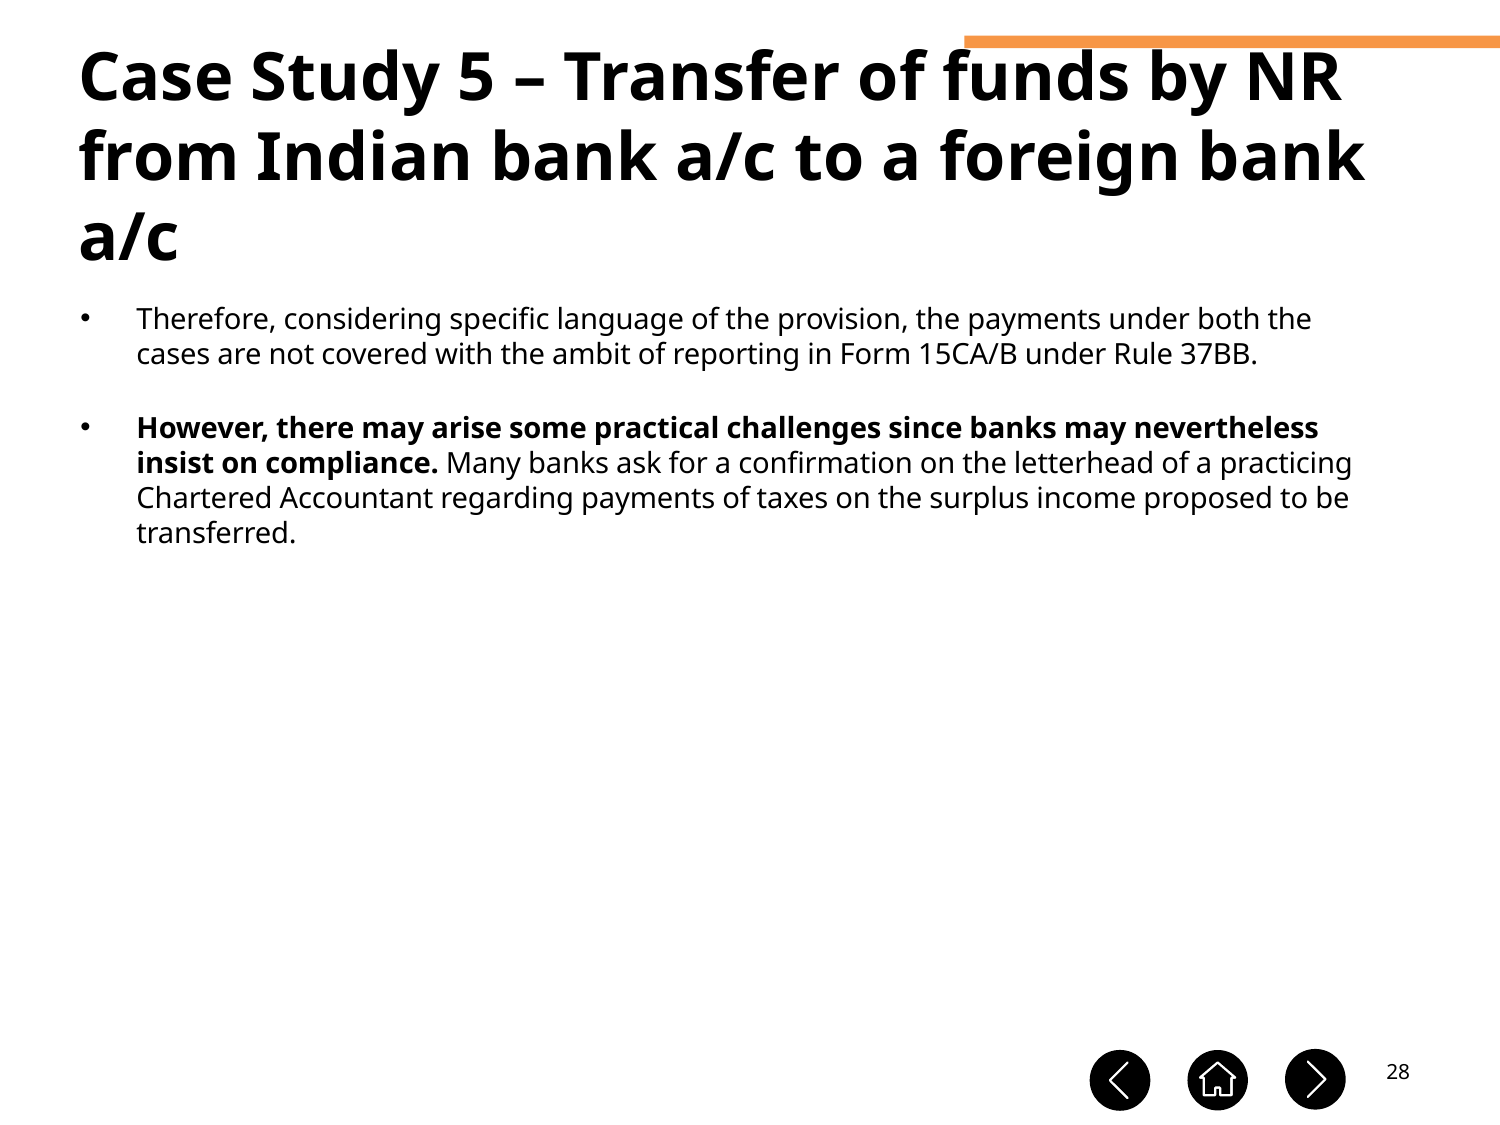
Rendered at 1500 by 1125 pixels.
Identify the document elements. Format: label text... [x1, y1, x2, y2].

slide_number 28 [1074, 1042, 1425, 1103]
text_box Therefore, considering specific language of the provision, the payments under both the cases are not covered with the ambit of reporting in Form 15CA/B under Rule 37BB. However, there may arise some practical challenges since banks may nevertheless insist on compliance. Many banks ask for a confirmation on the letterhead of a practicing Chartered Accountant regarding payments of taxes on the surplus income proposed to be transferred. [63, 292, 1388, 594]
text_box Case Study 5 – Transfer of funds by NR from Indian bank a/c to a foreign bank a/c [61, 48, 1427, 260]
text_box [1089, 1048, 1346, 1111]
text_box [962, 34, 1500, 50]
